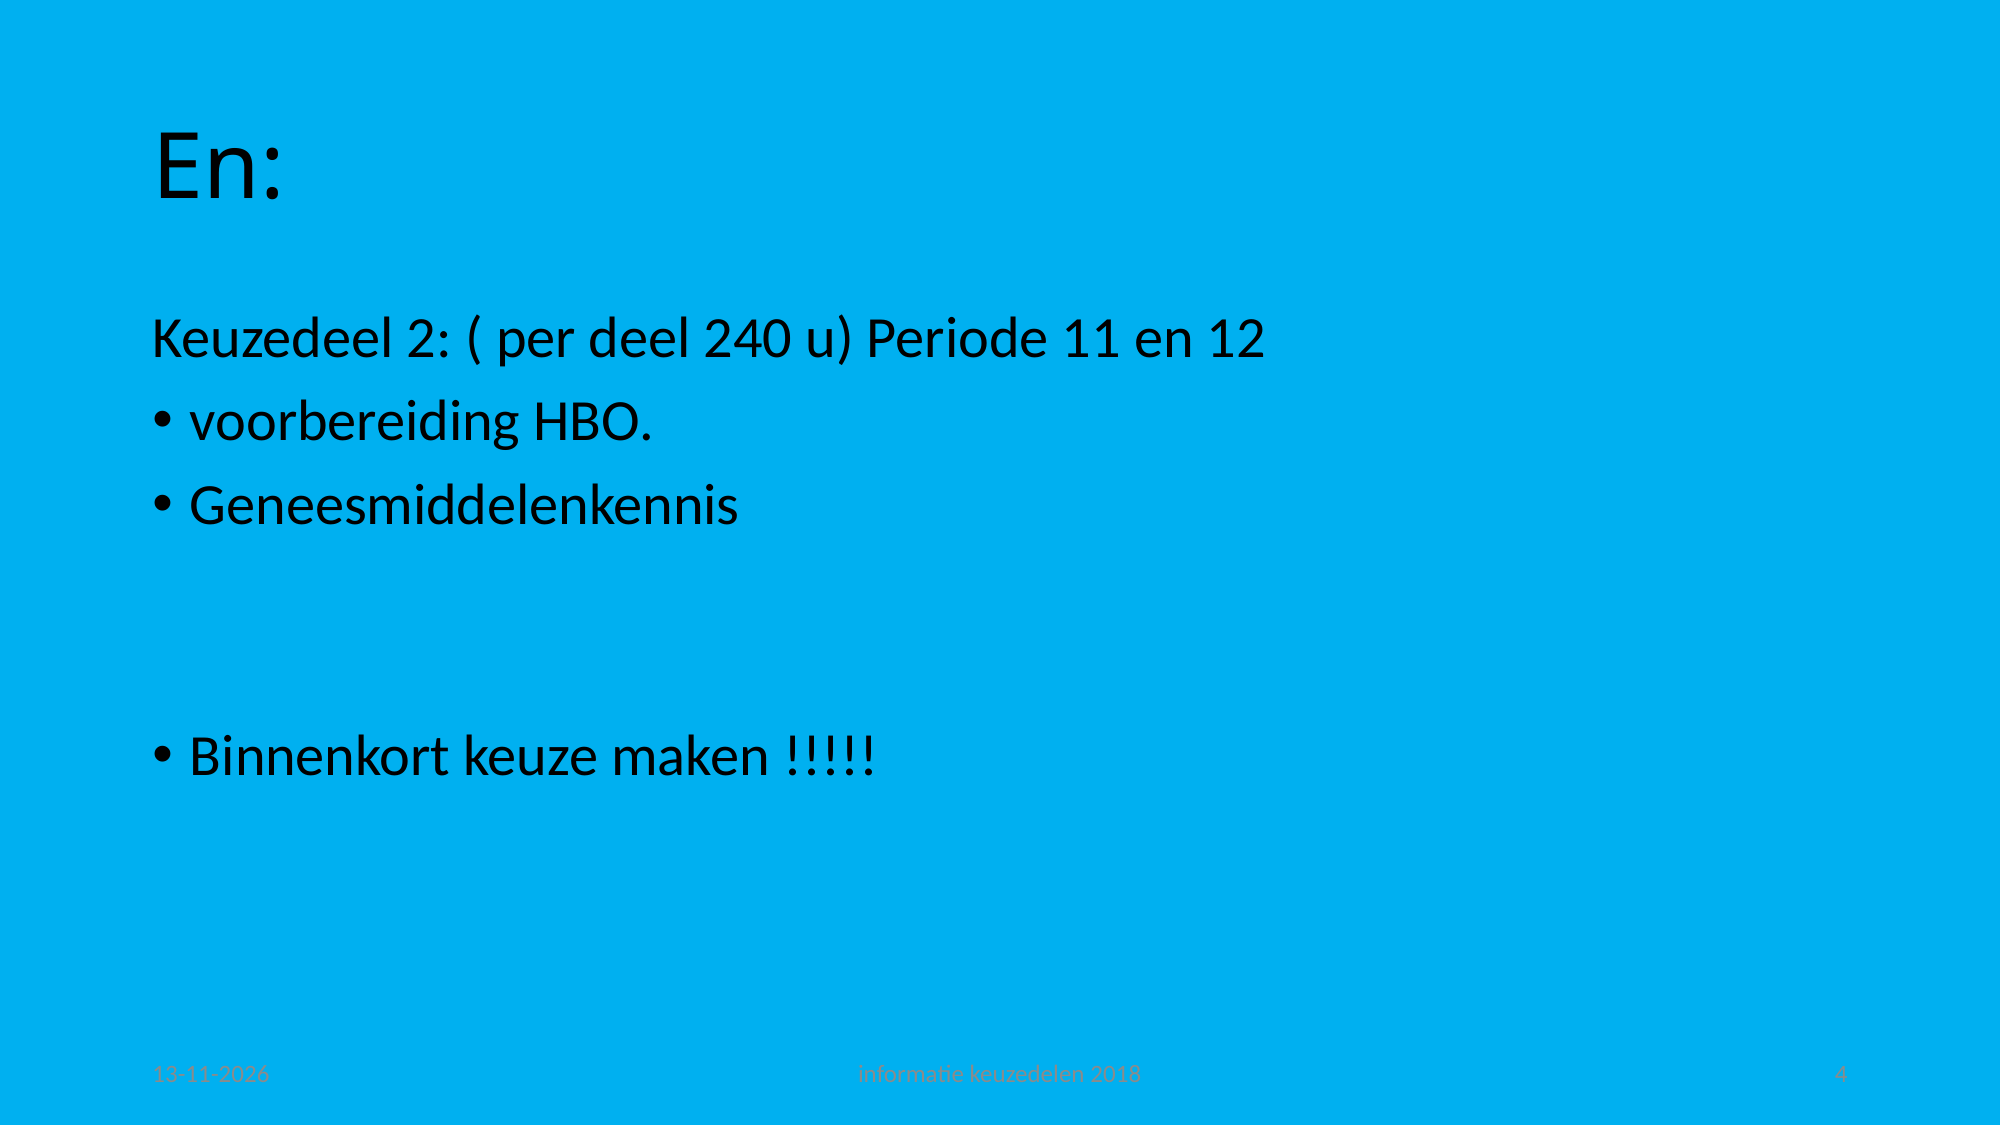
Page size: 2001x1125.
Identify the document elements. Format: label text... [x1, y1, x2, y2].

title En: [137, 59, 1863, 278]
list Keuzedeel 2: ( per deel 240 u) Periode 11 en 12 voorbereiding HBO. Geneesmiddelenkennis Binnenkort keuze maken !!!!! [137, 299, 1863, 1014]
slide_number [137, 1042, 588, 1103]
slide_number 4 [1412, 1042, 1863, 1103]
footer informatie keuzedelen 2018 [662, 1042, 1338, 1103]
